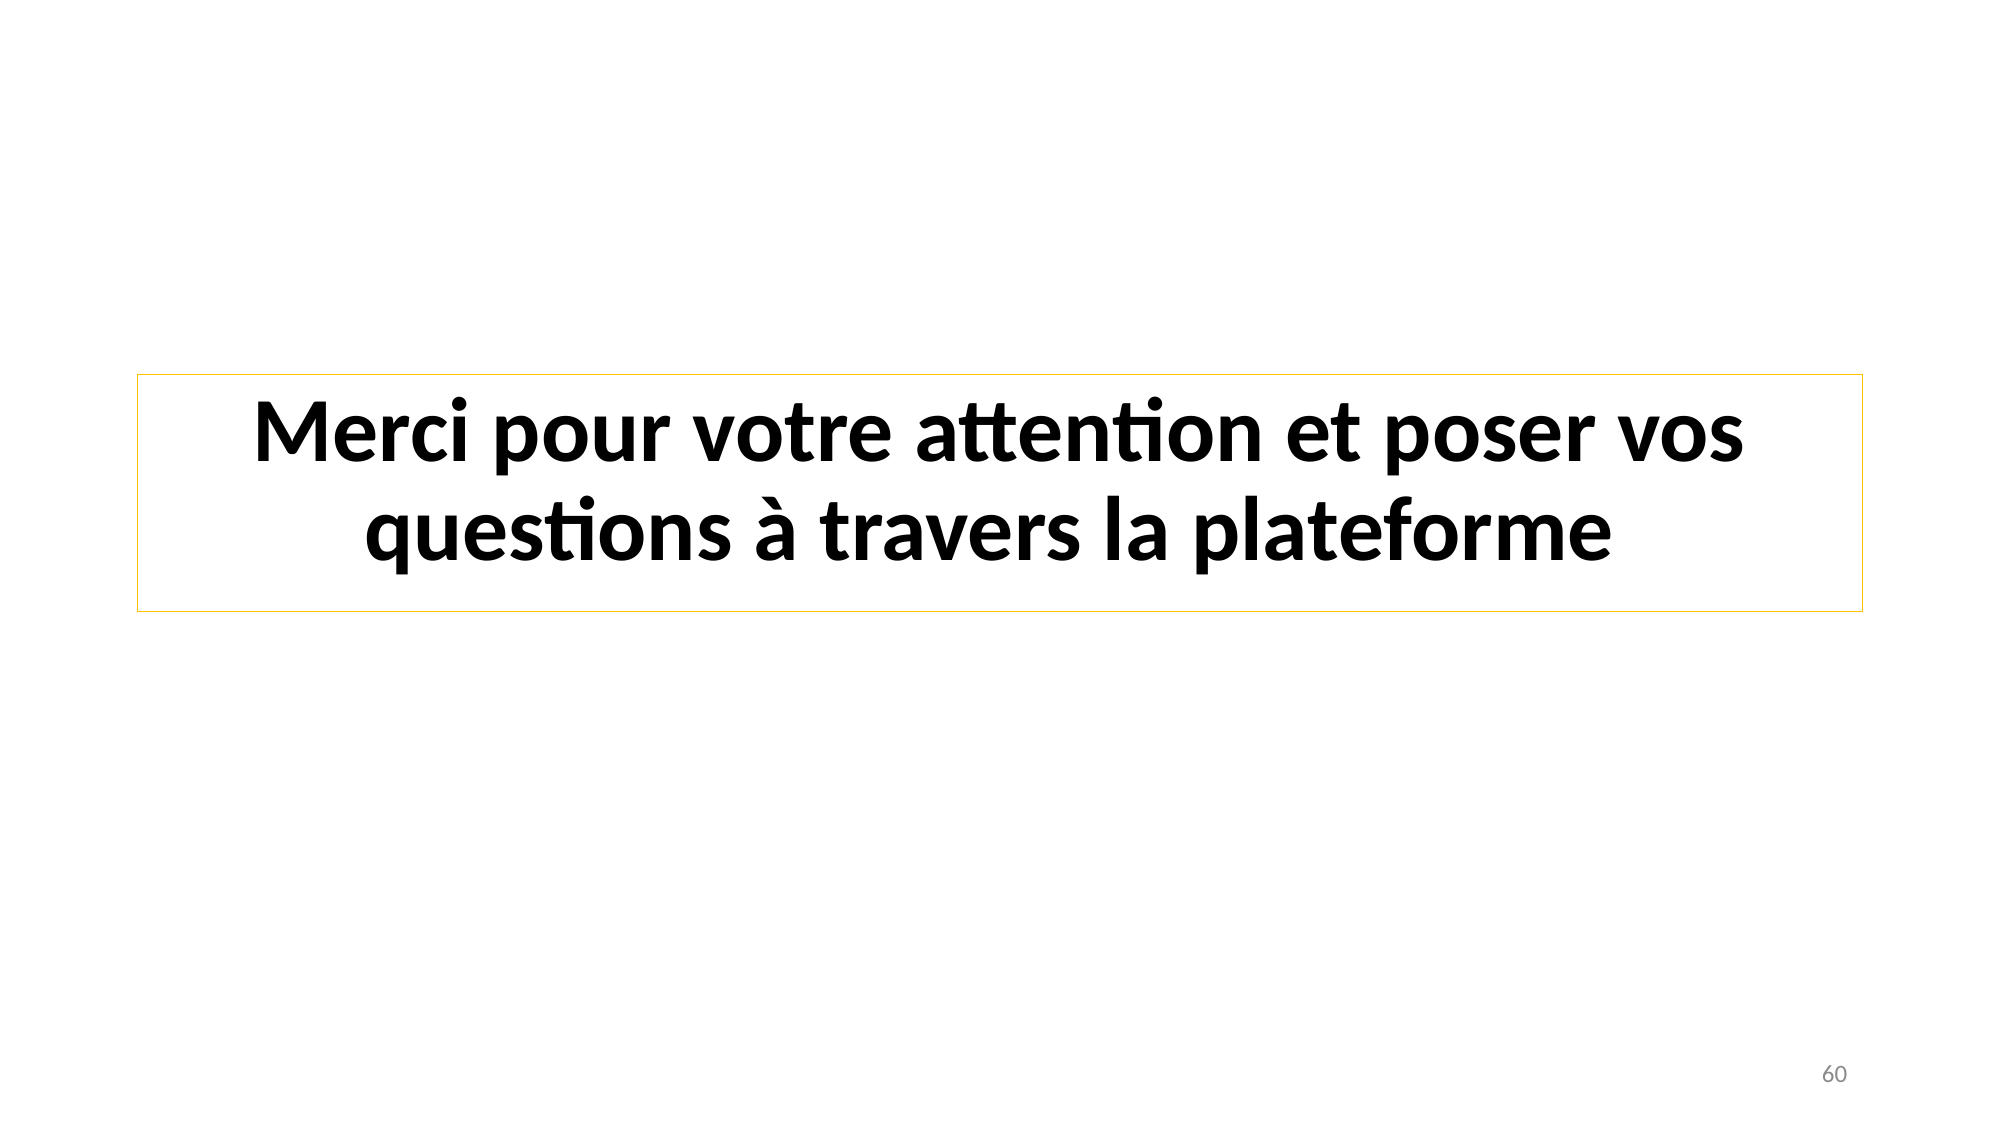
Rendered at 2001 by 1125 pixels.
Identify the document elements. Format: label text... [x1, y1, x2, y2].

title Merci pour votre attention et poser vos questions à travers la plateforme [137, 374, 1863, 612]
slide_number 60 [1412, 1042, 1863, 1103]
